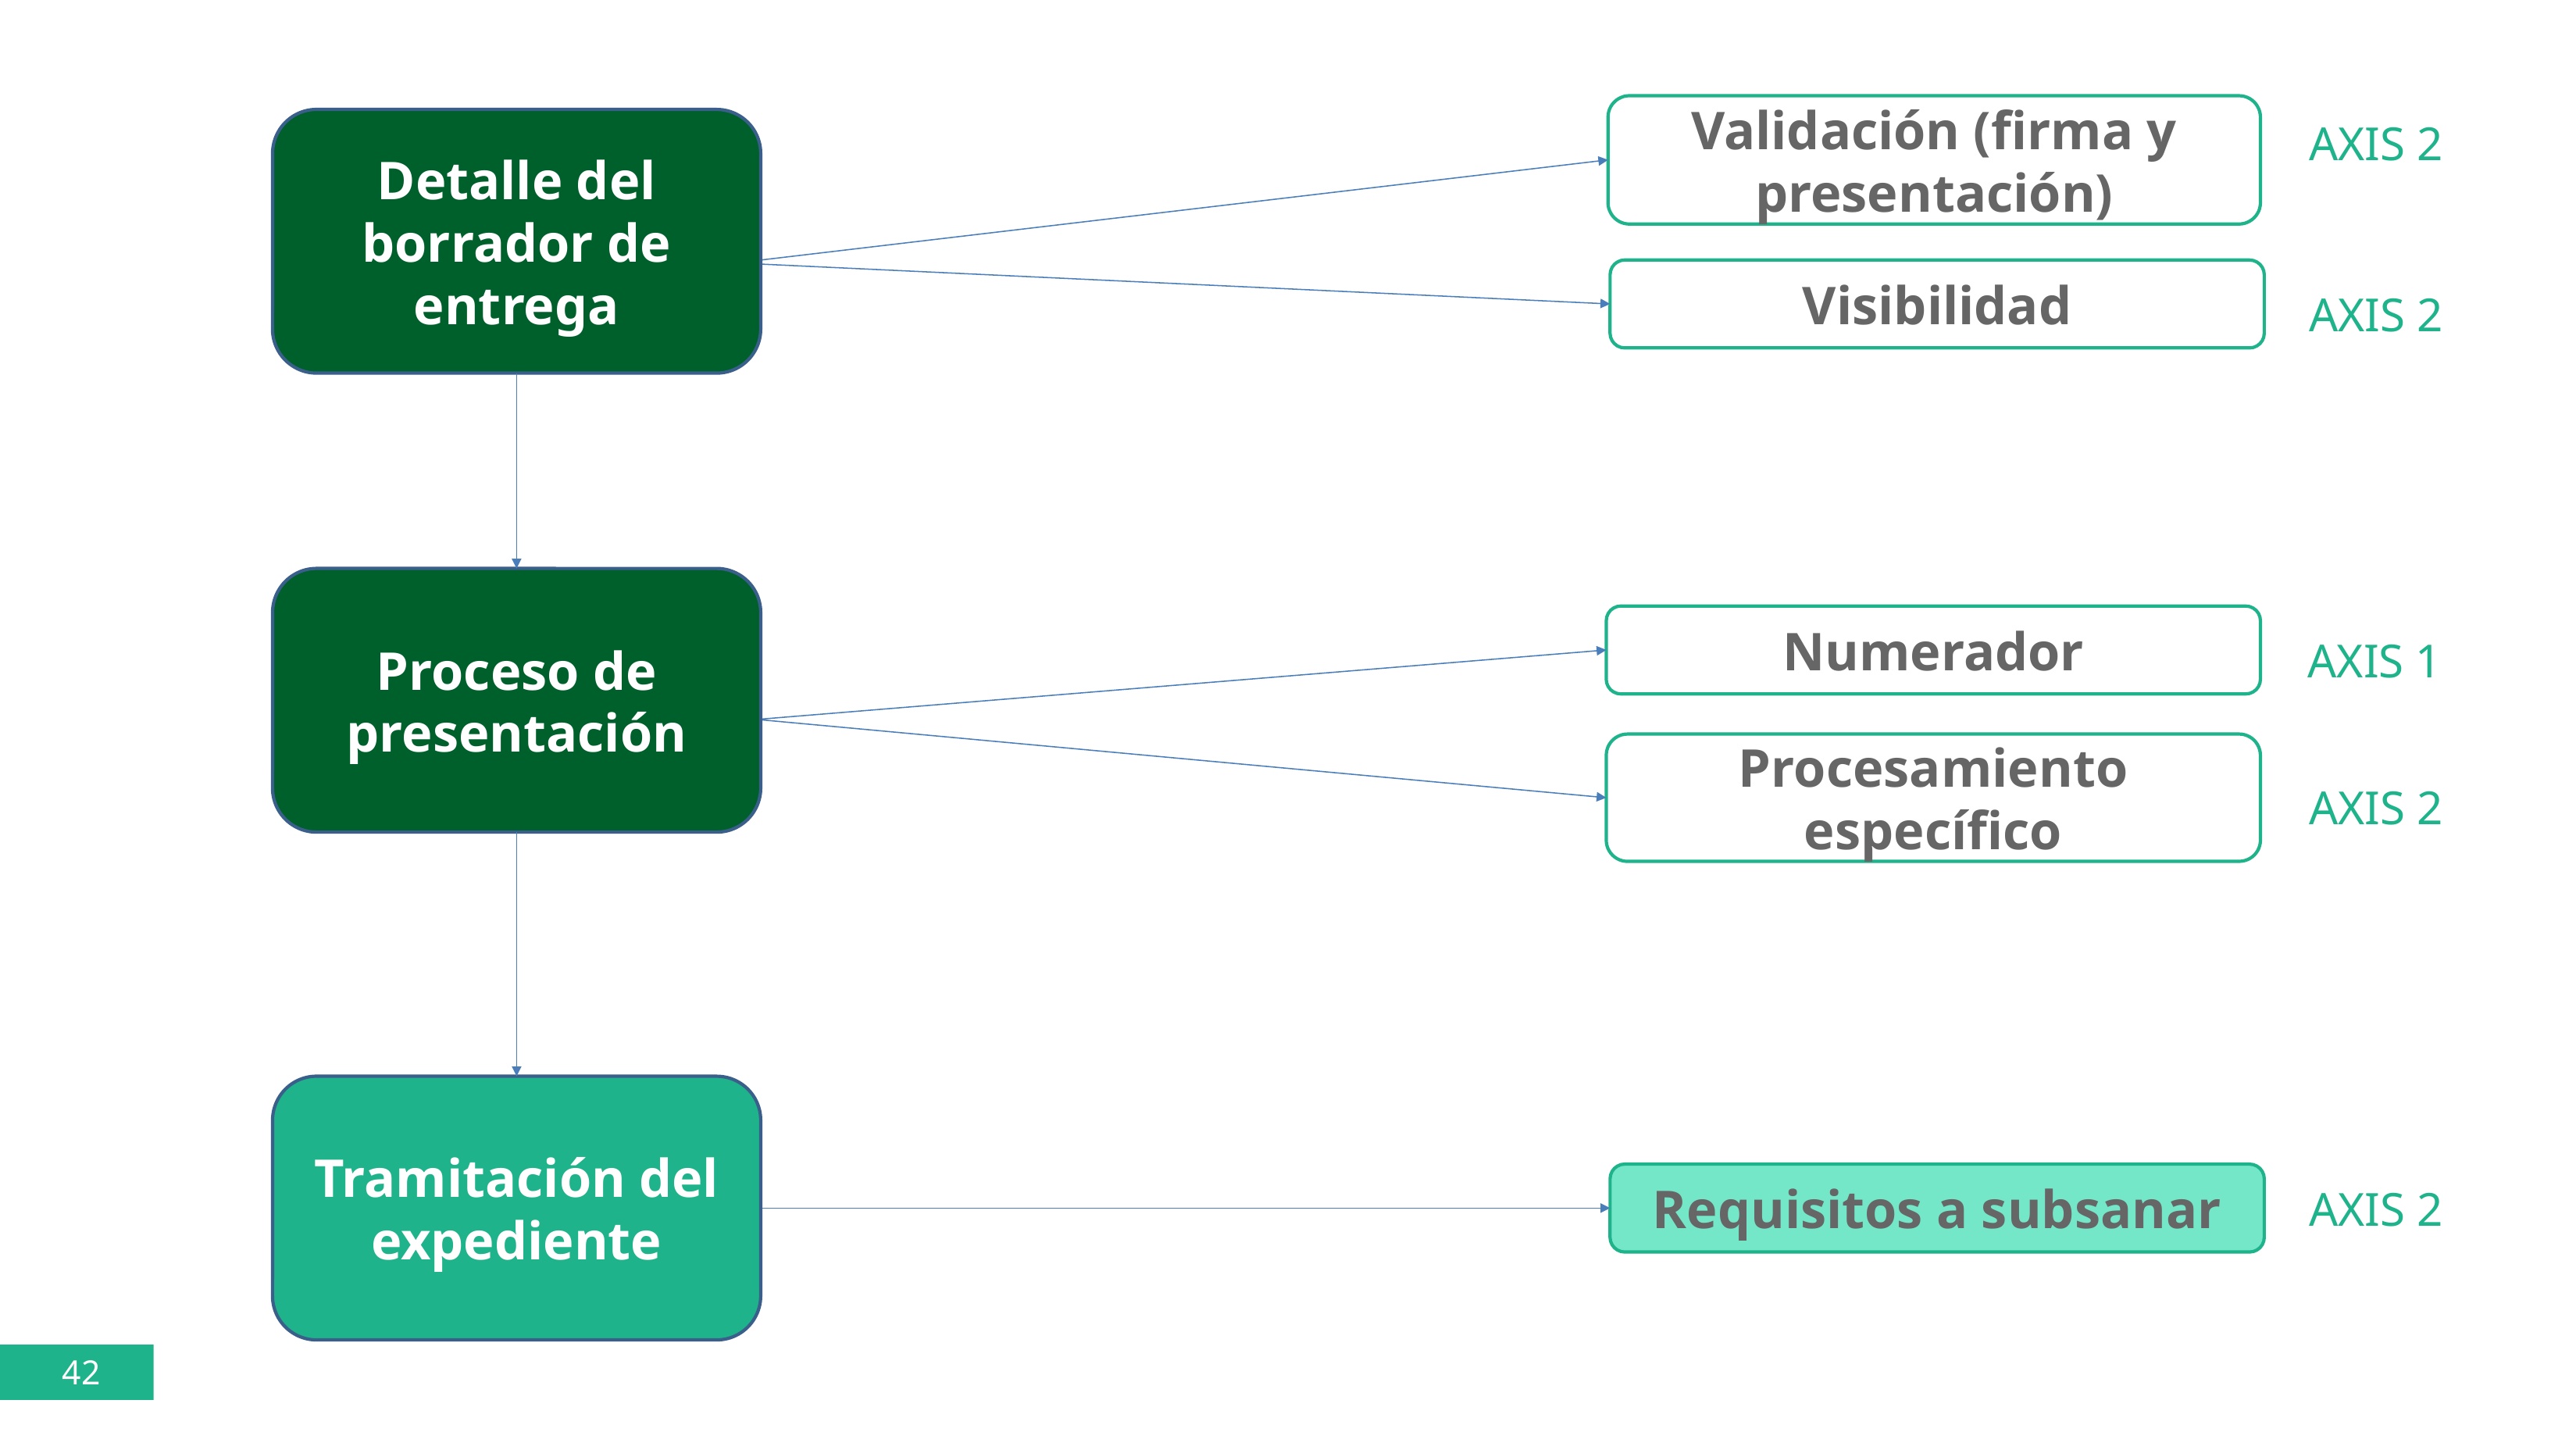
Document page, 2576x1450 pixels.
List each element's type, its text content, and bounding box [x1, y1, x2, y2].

slide_number 42 [41, 1351, 112, 1394]
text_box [760, 649, 1607, 719]
text_box Tramitación del expediente [270, 1074, 763, 1342]
text_box Numerador [1604, 604, 2263, 696]
text_box AXIS 2 [2297, 1174, 2455, 1241]
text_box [760, 263, 1611, 305]
text_box [0, 1345, 154, 1400]
text_box AXIS 2 [2297, 109, 2455, 176]
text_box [760, 720, 1607, 798]
text_box Validación (firma y presentación) [1606, 94, 2263, 226]
text_box AXIS 2 [2297, 773, 2455, 840]
text_box Visibilidad [1608, 258, 2266, 350]
text_box Procesamiento específico [1604, 732, 2263, 863]
text_box Requisitos a subsanar [1608, 1162, 2266, 1254]
text_box AXIS 2 [2297, 280, 2455, 347]
text_box Detalle del borrador de entrega [270, 107, 763, 375]
text_box AXIS 1 [2296, 626, 2454, 693]
text_box Proceso de presentación [270, 566, 763, 834]
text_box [760, 159, 1608, 261]
